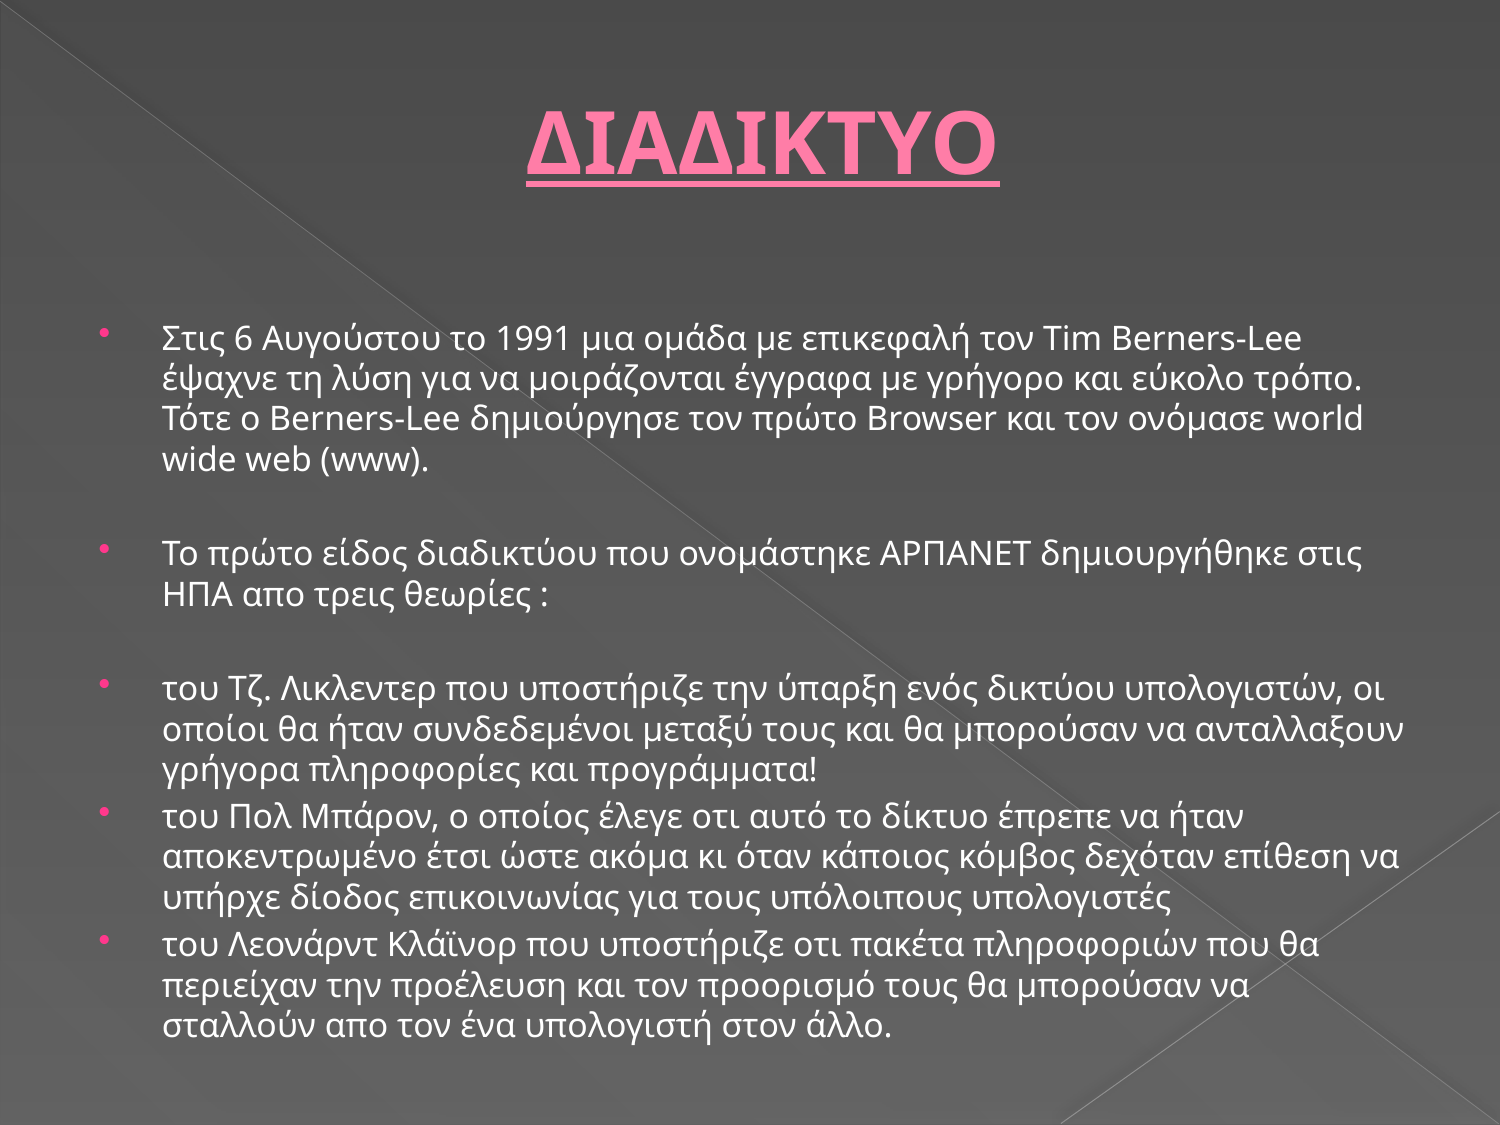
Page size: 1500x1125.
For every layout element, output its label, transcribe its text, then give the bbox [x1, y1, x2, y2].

title ΔΙΑΔΙΚΤΥΟ [75, 43, 1372, 235]
list Στις 6 Αυγούστου το 1991 μια ομάδα με επικεφαλή τον Tim Berners-Lee έψαχνε τη λύση για να μοιράζονται έγγραφα με γρήγορο και εύκολο τρόπο. Τότε ο Berners-Lee δημιούργησε τον πρώτο Browser και τον ονόμασε world wide web (www). To πρώτο είδος διαδικτύου που ονομάστηκε ΑΡΠΑΝΕΤ δημιουργήθηκε στις ΗΠΑ απο τρεις θεωρίες : του Τζ. Λικλεντερ που υποστήριζε την ύπαρξη ενός δικτύου υπολογιστών, οι οποίοι θα ήταν συνδεδεμένοι μεταξύ τους και θα μπορούσαν να ανταλλαξουν γρήγορα πληροφορίες και προγράμματα! του Πολ Μπάρον, ο οποίος έλεγε οτι αυτό το δίκτυο έπρεπε να ήταν αποκεντρωμένο έτσι ώστε ακόμα κι όταν κάποιος κόμβος δεχόταν επίθεση να υπήρχε δίοδος επικοινωνίας για τους υπόλοιπους υπολογιστές του Λεονάρντ Κλάϊνορ που υποστήριζε οτι πακέτα πληροφοριών που θα περιείχαν την προέλευση και τον προορισμό τους θα μπορούσαν να σταλλούν απο τον ένα υπολογιστή στον άλλο. [75, 308, 1425, 1059]
